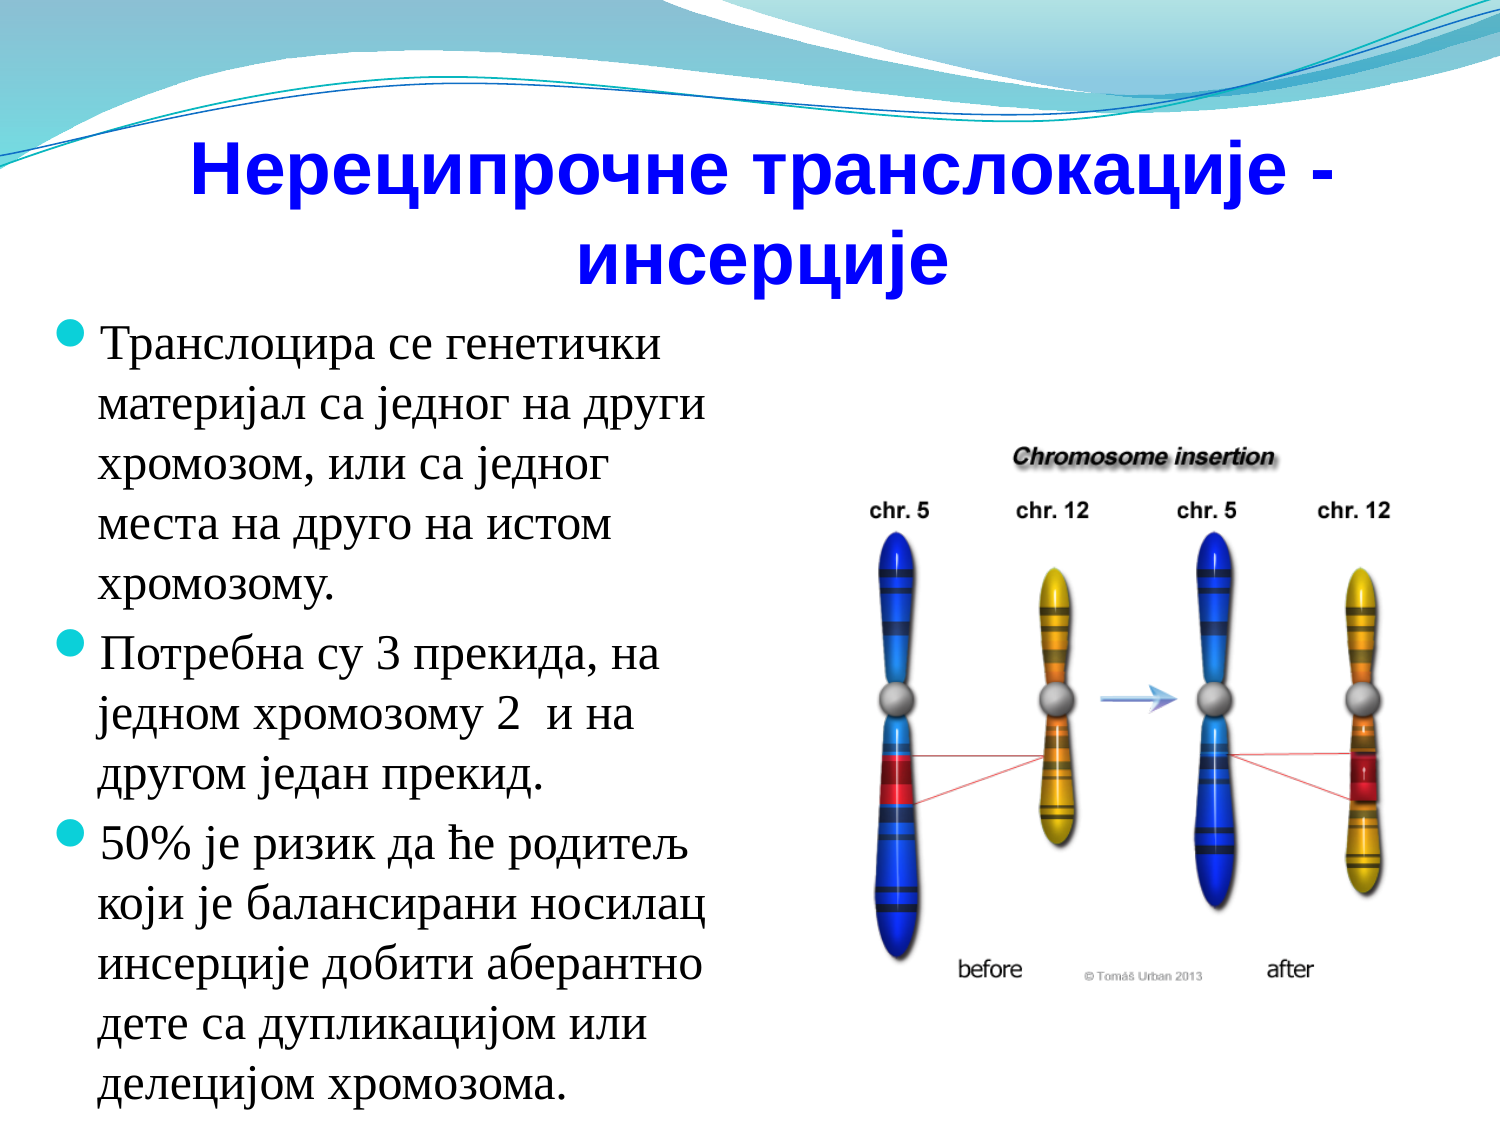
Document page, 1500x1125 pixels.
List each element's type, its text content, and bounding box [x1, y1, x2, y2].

picture [849, 424, 1413, 990]
title Нереципрочне транслокације - инсерције [87, 112, 1438, 300]
list Транслоцира се генетички материјал са једног на други хромозом, или са једног места на друго на истом хромозому. Потребна су 3 прекида, на једном хромозому 2 и на другом један прекид. 50% је ризик да ће родитељ који је балансирани носилац инсерције добити аберантно дете са дупликацијом или делецијом хромозома. [37, 301, 738, 1113]
